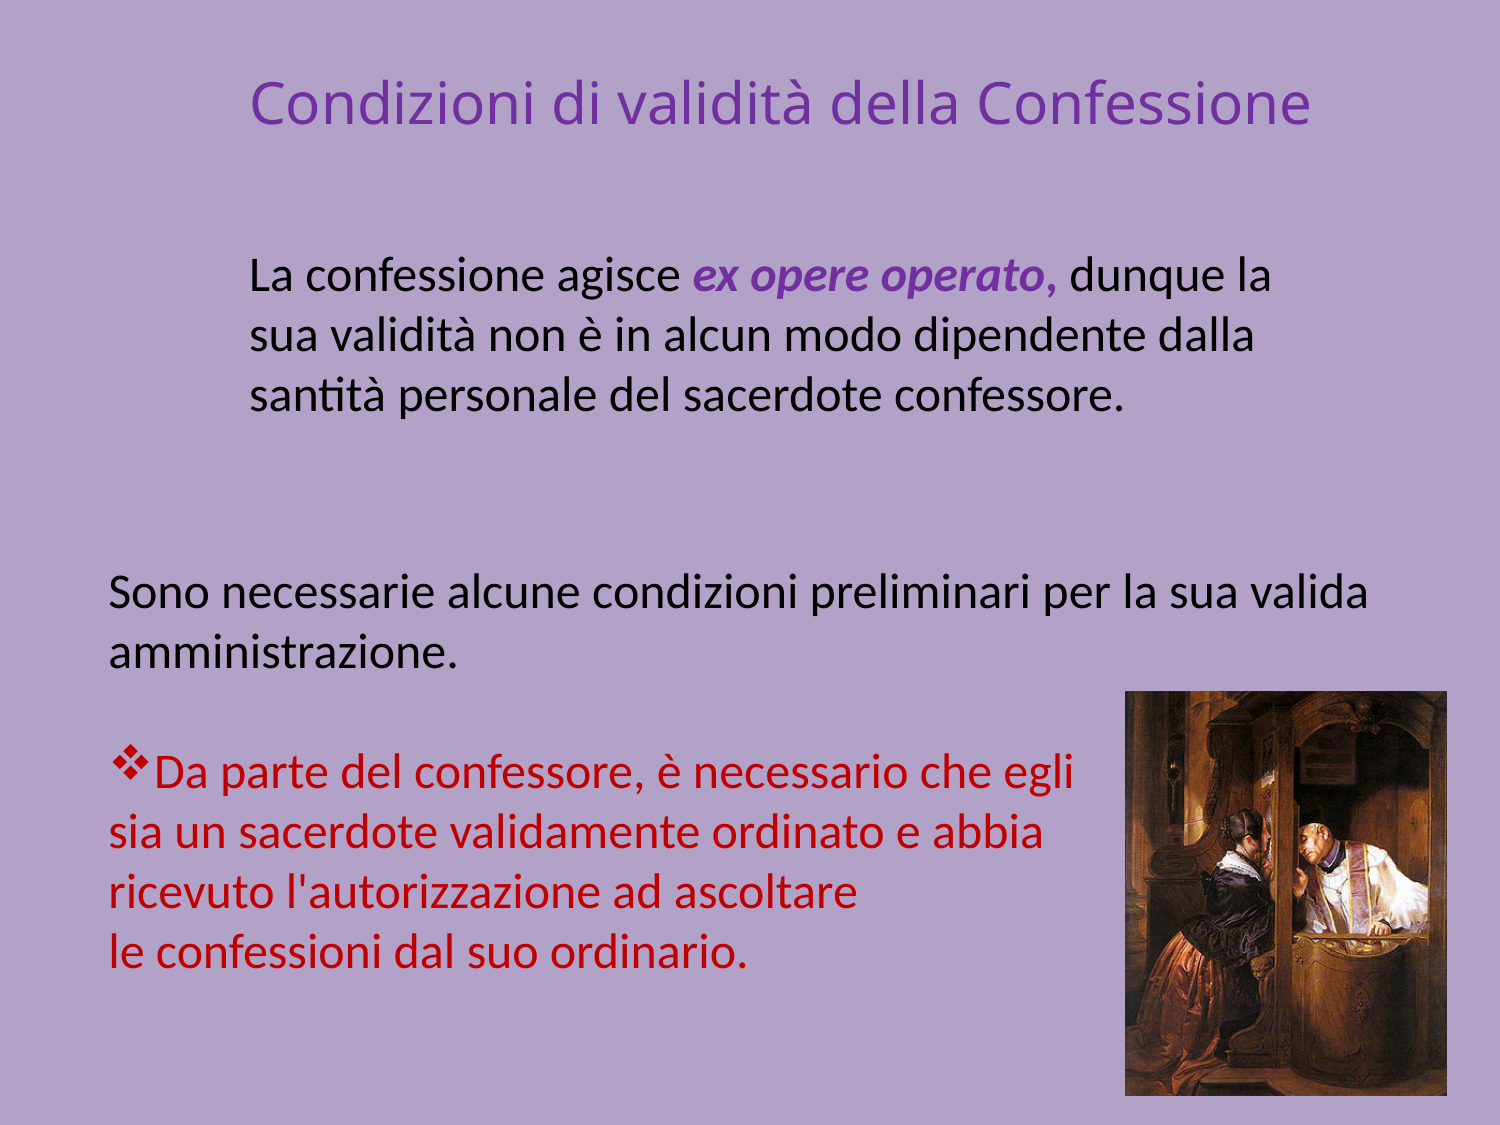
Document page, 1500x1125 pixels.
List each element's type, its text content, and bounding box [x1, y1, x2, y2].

text_box Sono necessarie alcune condizioni preliminari per la sua valida amministrazione. Da parte del confessore, è necessario che egli sia un sacerdote validamente ordinato e abbia ricevuto l'autorizzazione ad ascoltare le confessioni dal suo ordinario. [93, 550, 1442, 1031]
picture [1124, 691, 1447, 1096]
text_box Condizioni di validità della Confessione [234, 58, 1372, 214]
text_box La confessione agisce ex opere operato, dunque la sua validità non è in alcun modo dipendente dalla santità personale del sacerdote confessore. [234, 234, 1325, 430]
